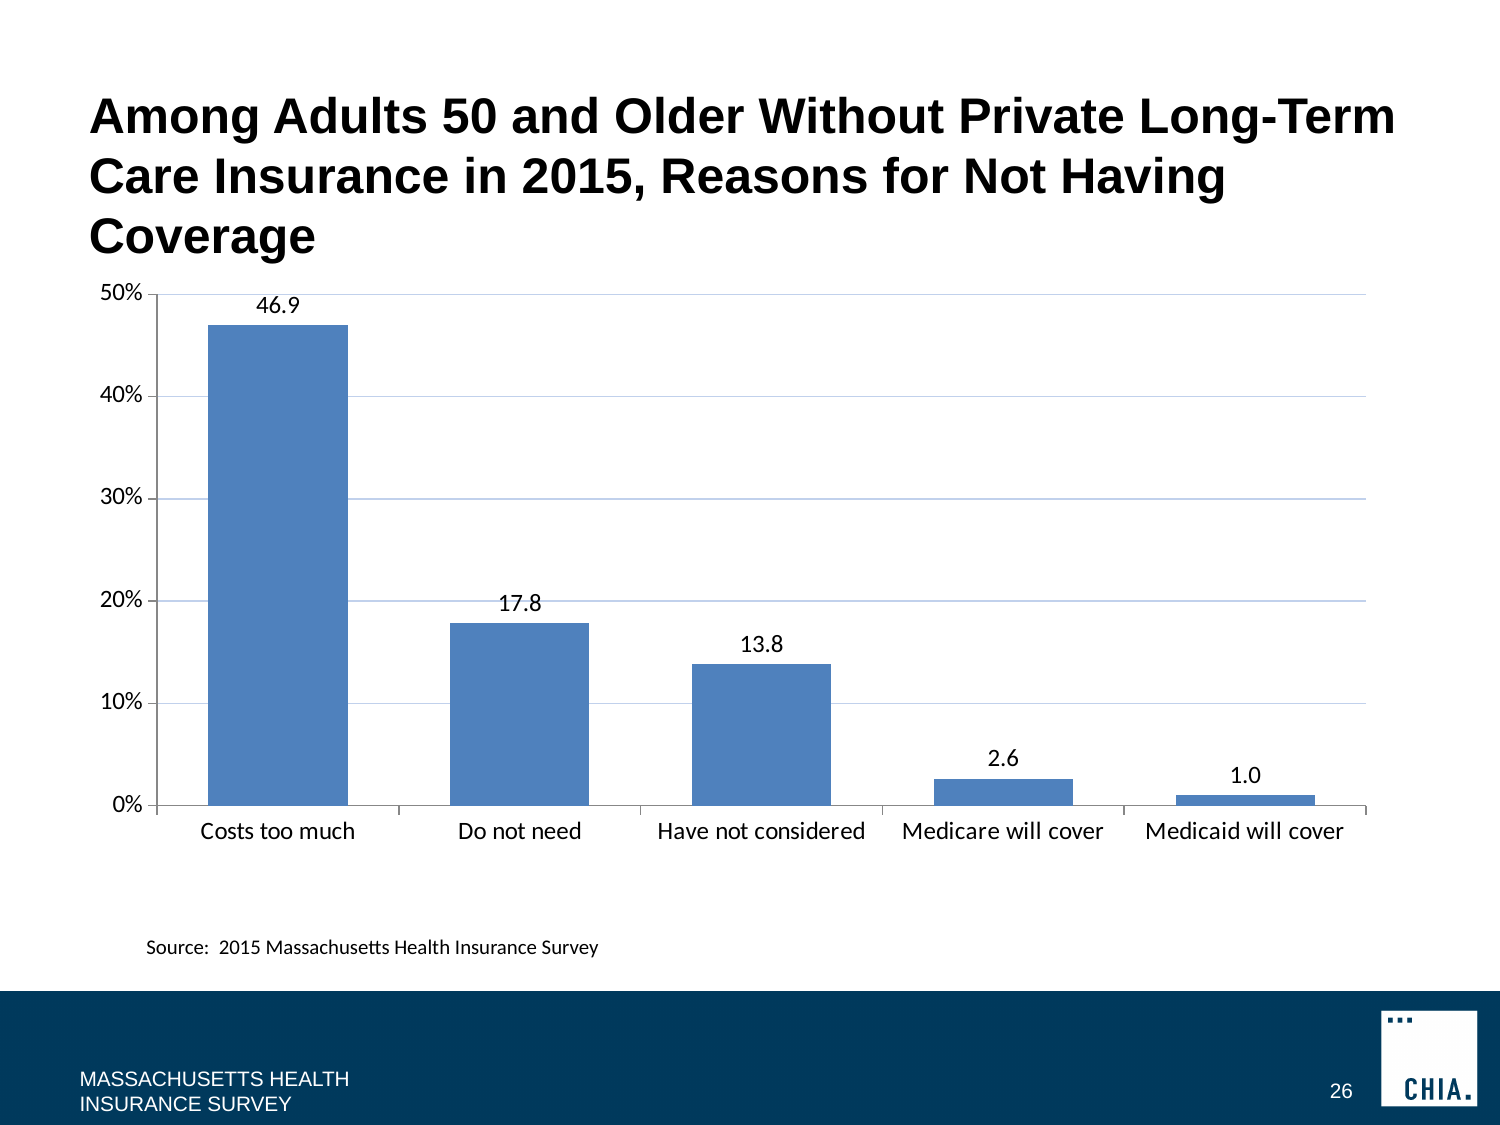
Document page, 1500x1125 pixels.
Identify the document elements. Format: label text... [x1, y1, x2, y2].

footer MASSACHUSETTS HEALTH INSURANCE SURVEY [64, 1060, 430, 1121]
text_box Source: 2015 Massachusetts Health Insurance Survey [131, 876, 1368, 966]
slide_number 26 [1017, 1060, 1368, 1121]
title Among Adults 50 and Older Without Private Long-Term Care Insurance in 2015, Reasons for Not Having Coverage [73, 120, 1452, 227]
picture [0, 991, 1500, 1125]
chart [73, 269, 1393, 858]
